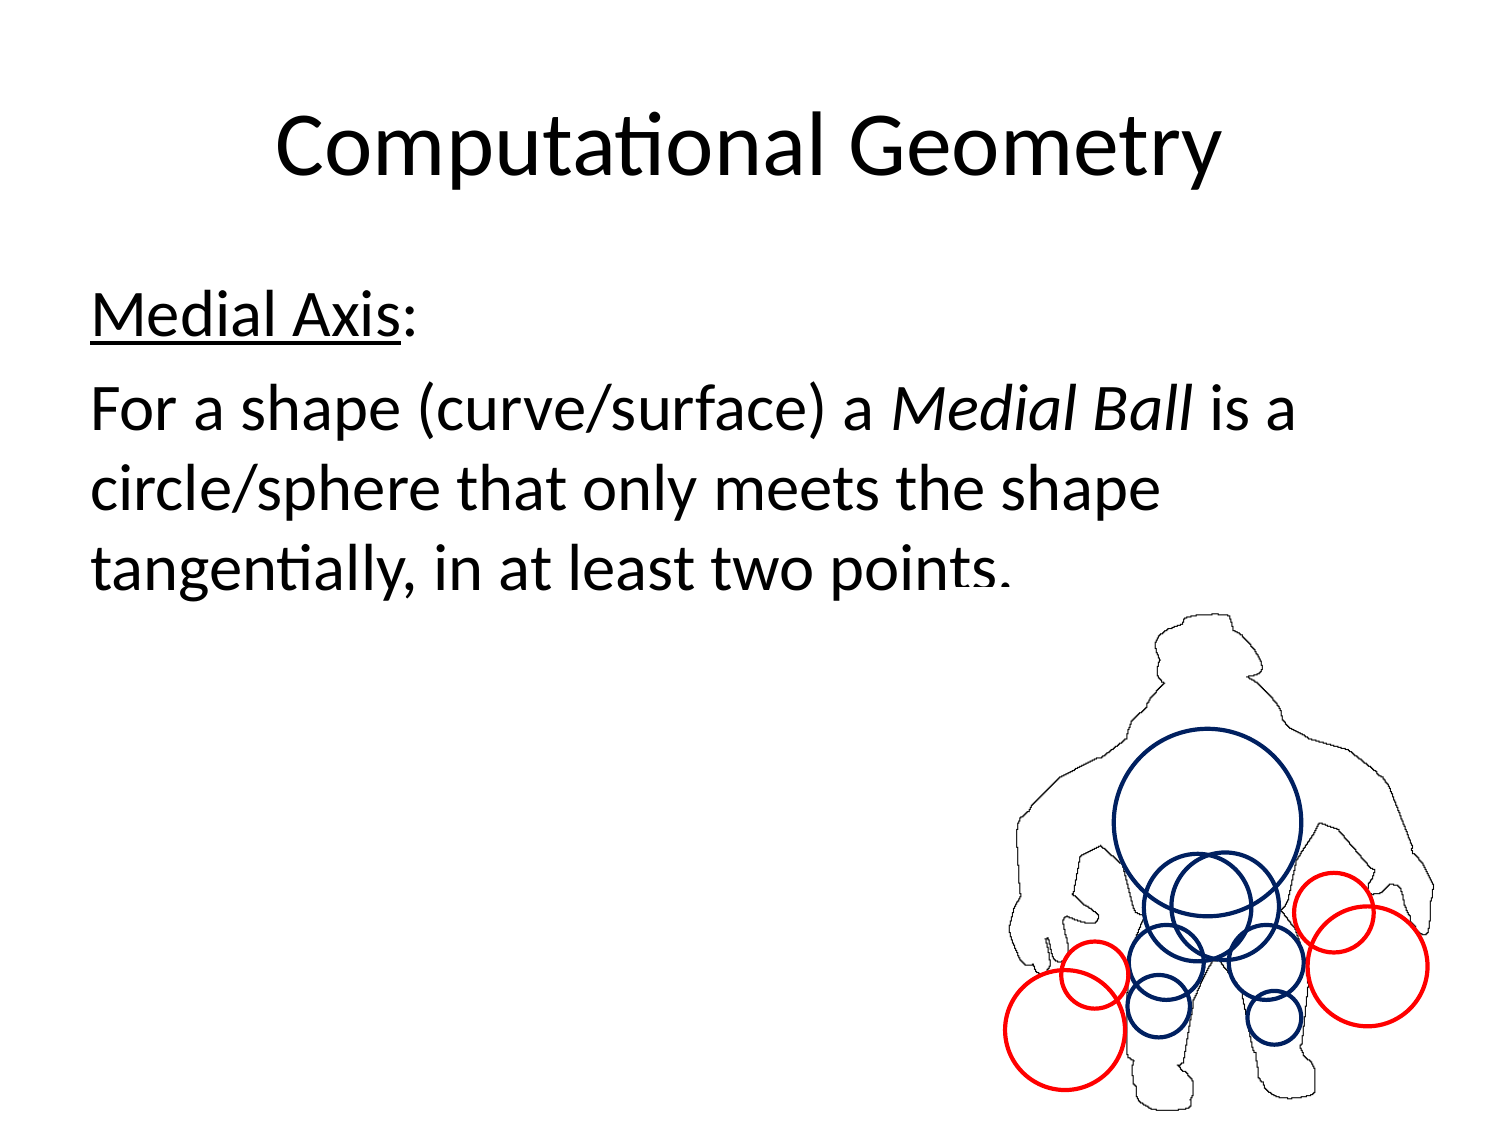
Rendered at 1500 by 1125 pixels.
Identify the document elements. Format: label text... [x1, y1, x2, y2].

title Computational Geometry [75, 45, 1425, 233]
picture [949, 587, 1476, 1113]
list Medial Axis: For a shape (curve/surface) a Medial Ball is a circle/sphere that only meets the shape tangentially, in at least two points. [75, 262, 1425, 1081]
